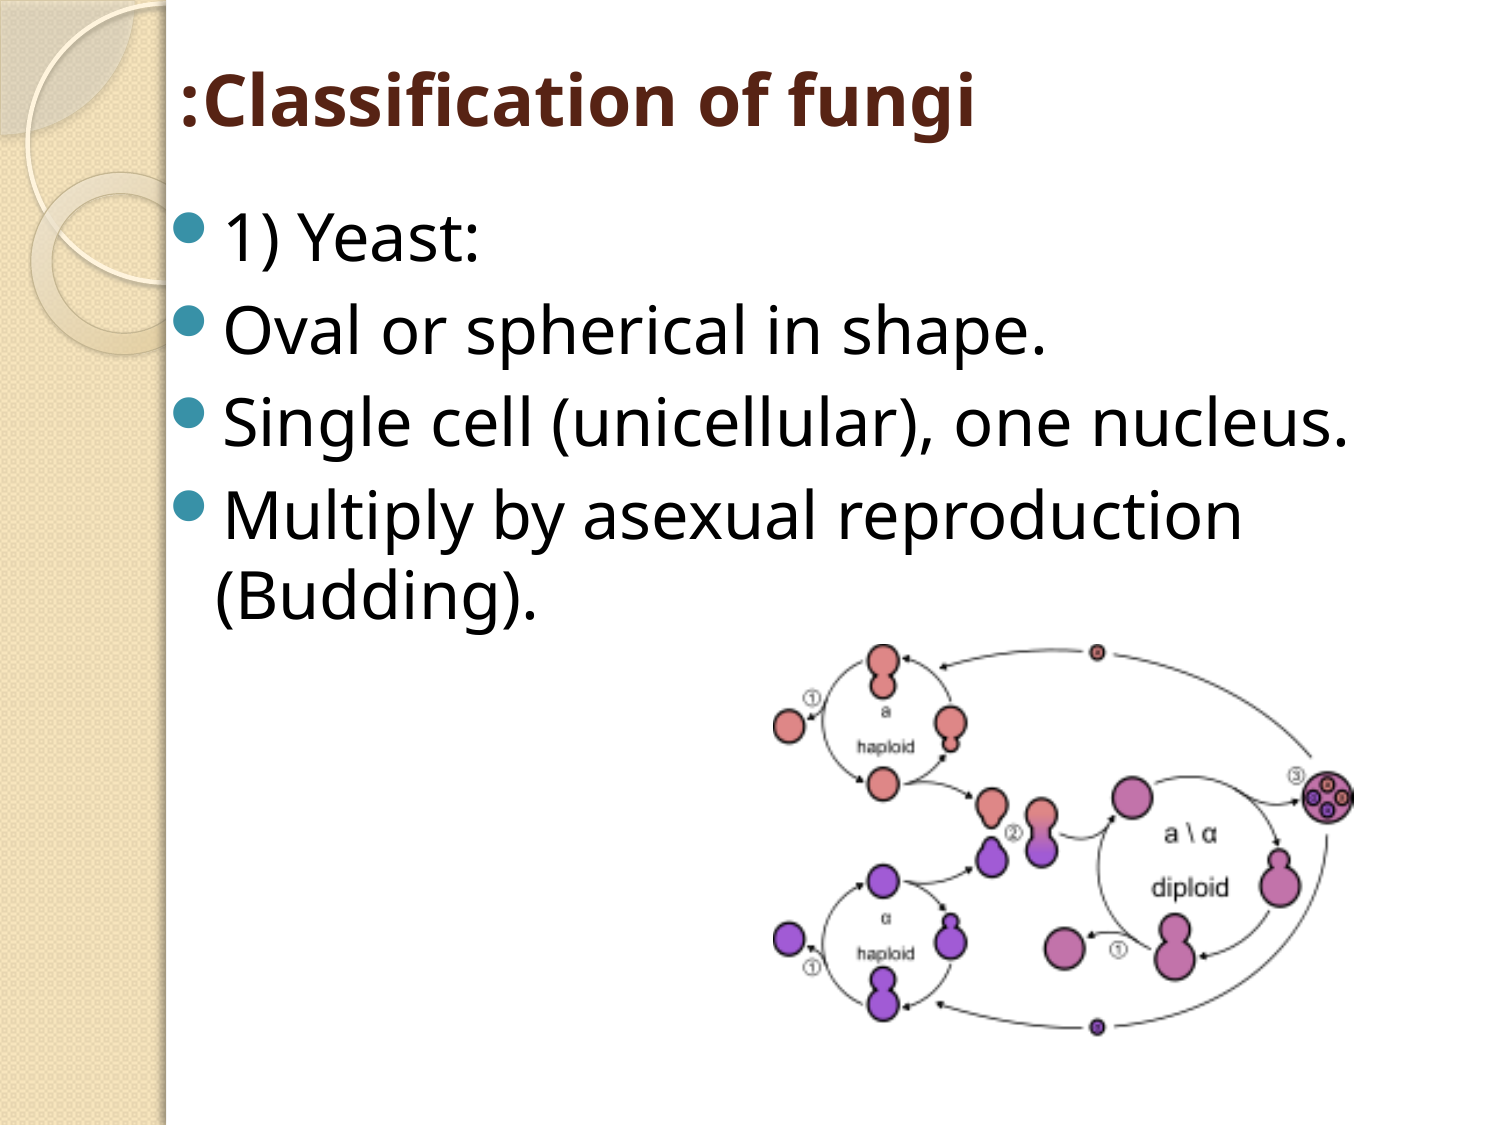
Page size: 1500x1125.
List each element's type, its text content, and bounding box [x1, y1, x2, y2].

list 1) Yeast: Oval or spherical in shape. Single cell (unicellular), one nucleus. Multiply by asexual reproduction (Budding). [140, 187, 1371, 975]
picture [773, 644, 1354, 1040]
title Classification of fungi: [164, 46, 1394, 235]
